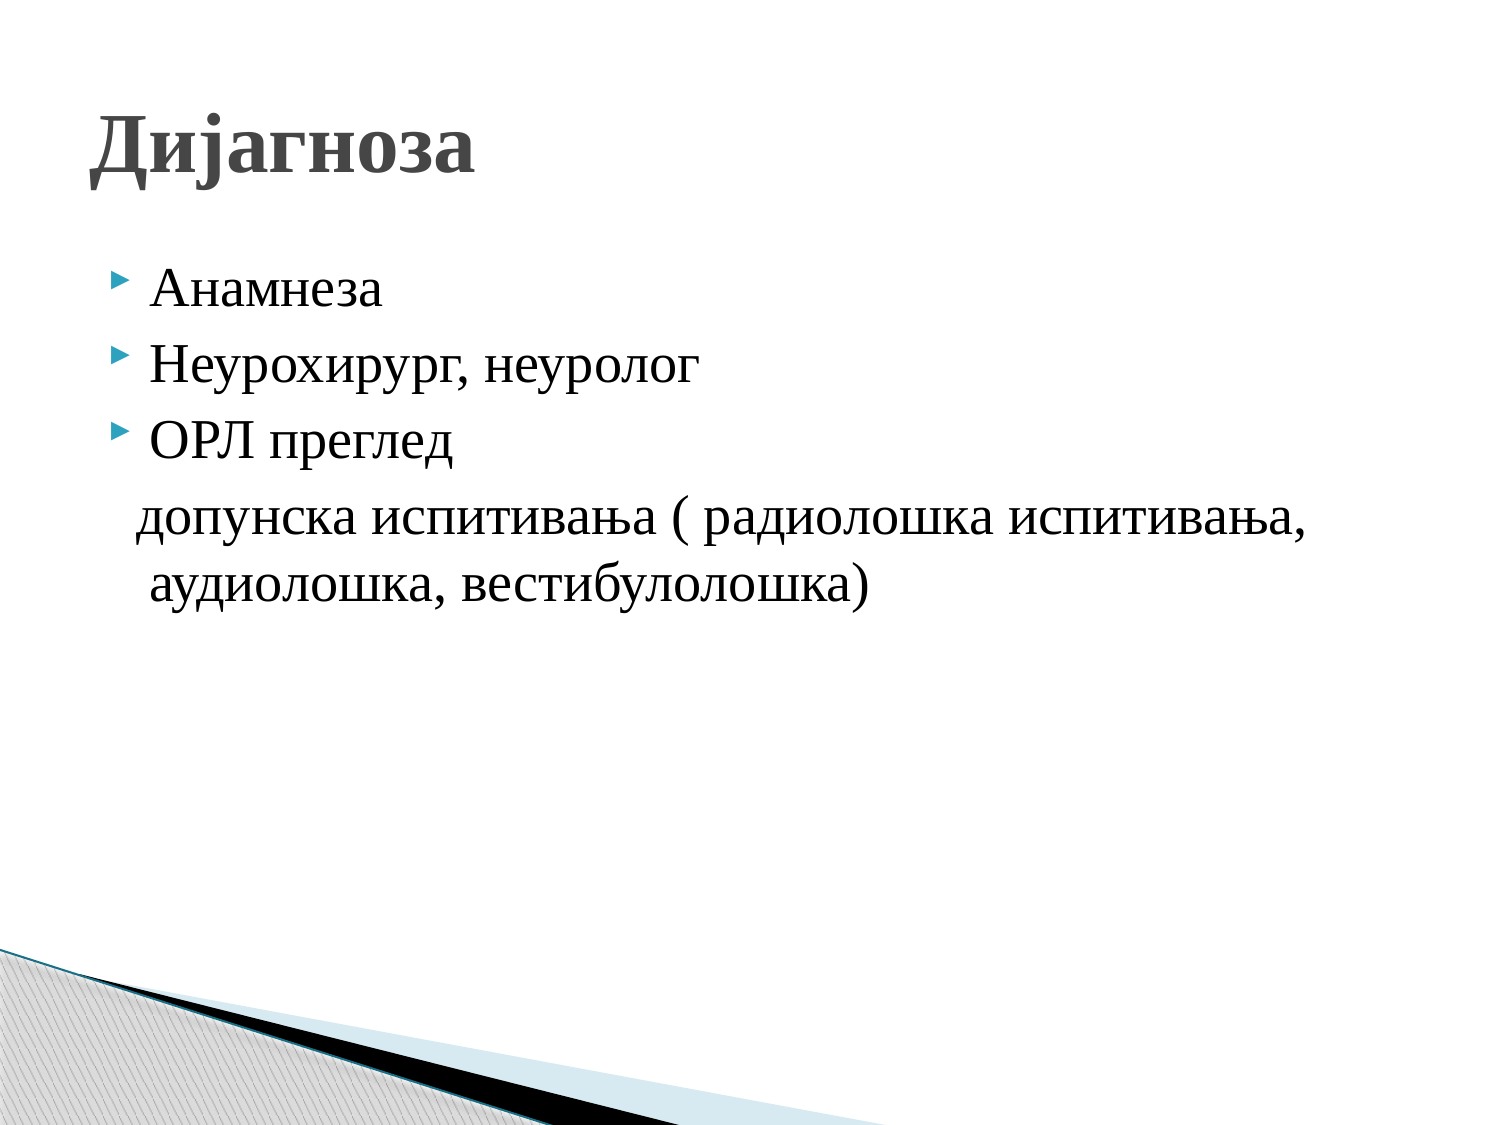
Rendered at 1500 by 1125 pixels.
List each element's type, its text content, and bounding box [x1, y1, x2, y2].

list Анамнеза Неурохирург, неуролог ОРЛ преглед допунска испитивања ( радиолошка испитивања, аудиолошка, вестибулолошка) [74, 242, 1426, 986]
title Дијагноза [75, 45, 1425, 233]
